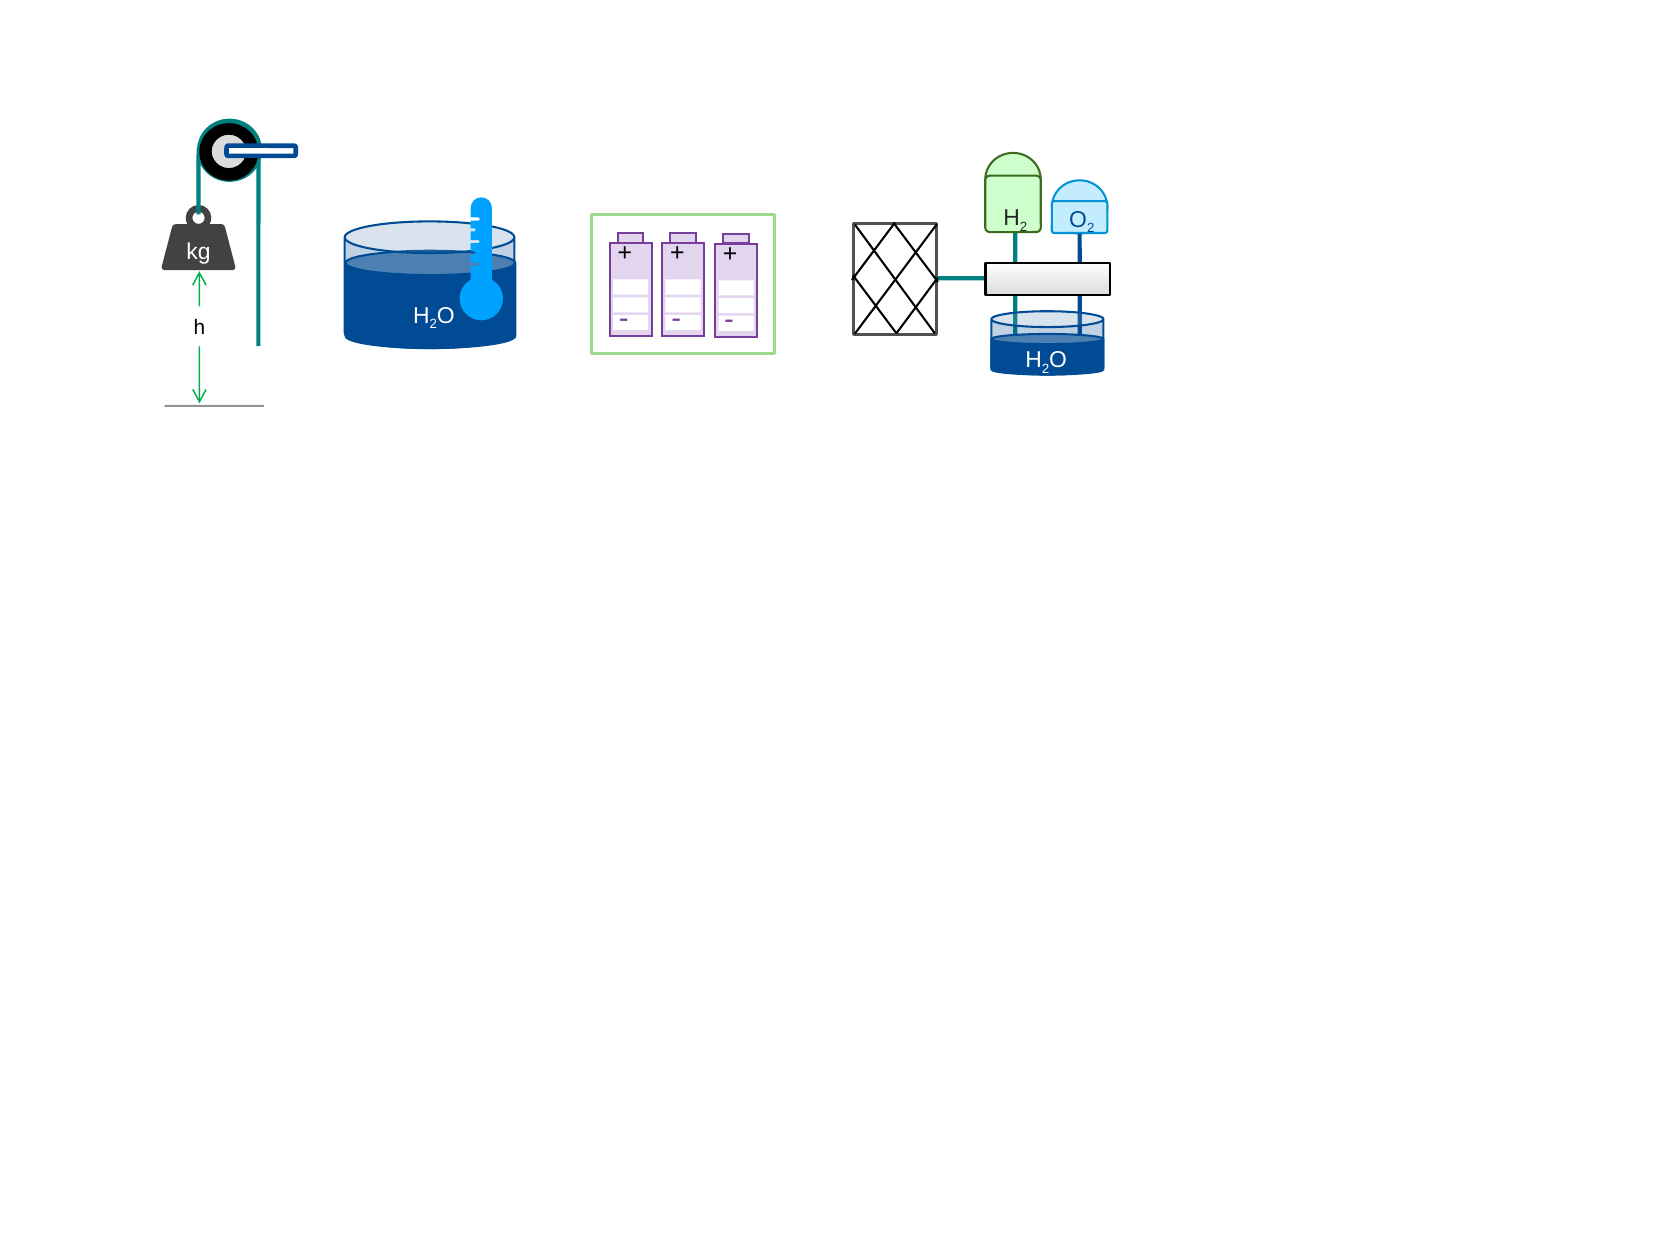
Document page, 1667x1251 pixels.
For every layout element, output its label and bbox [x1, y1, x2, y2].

text_box [590, 214, 775, 354]
text_box [344, 197, 516, 349]
text_box [851, 152, 1111, 375]
text_box [161, 119, 297, 407]
